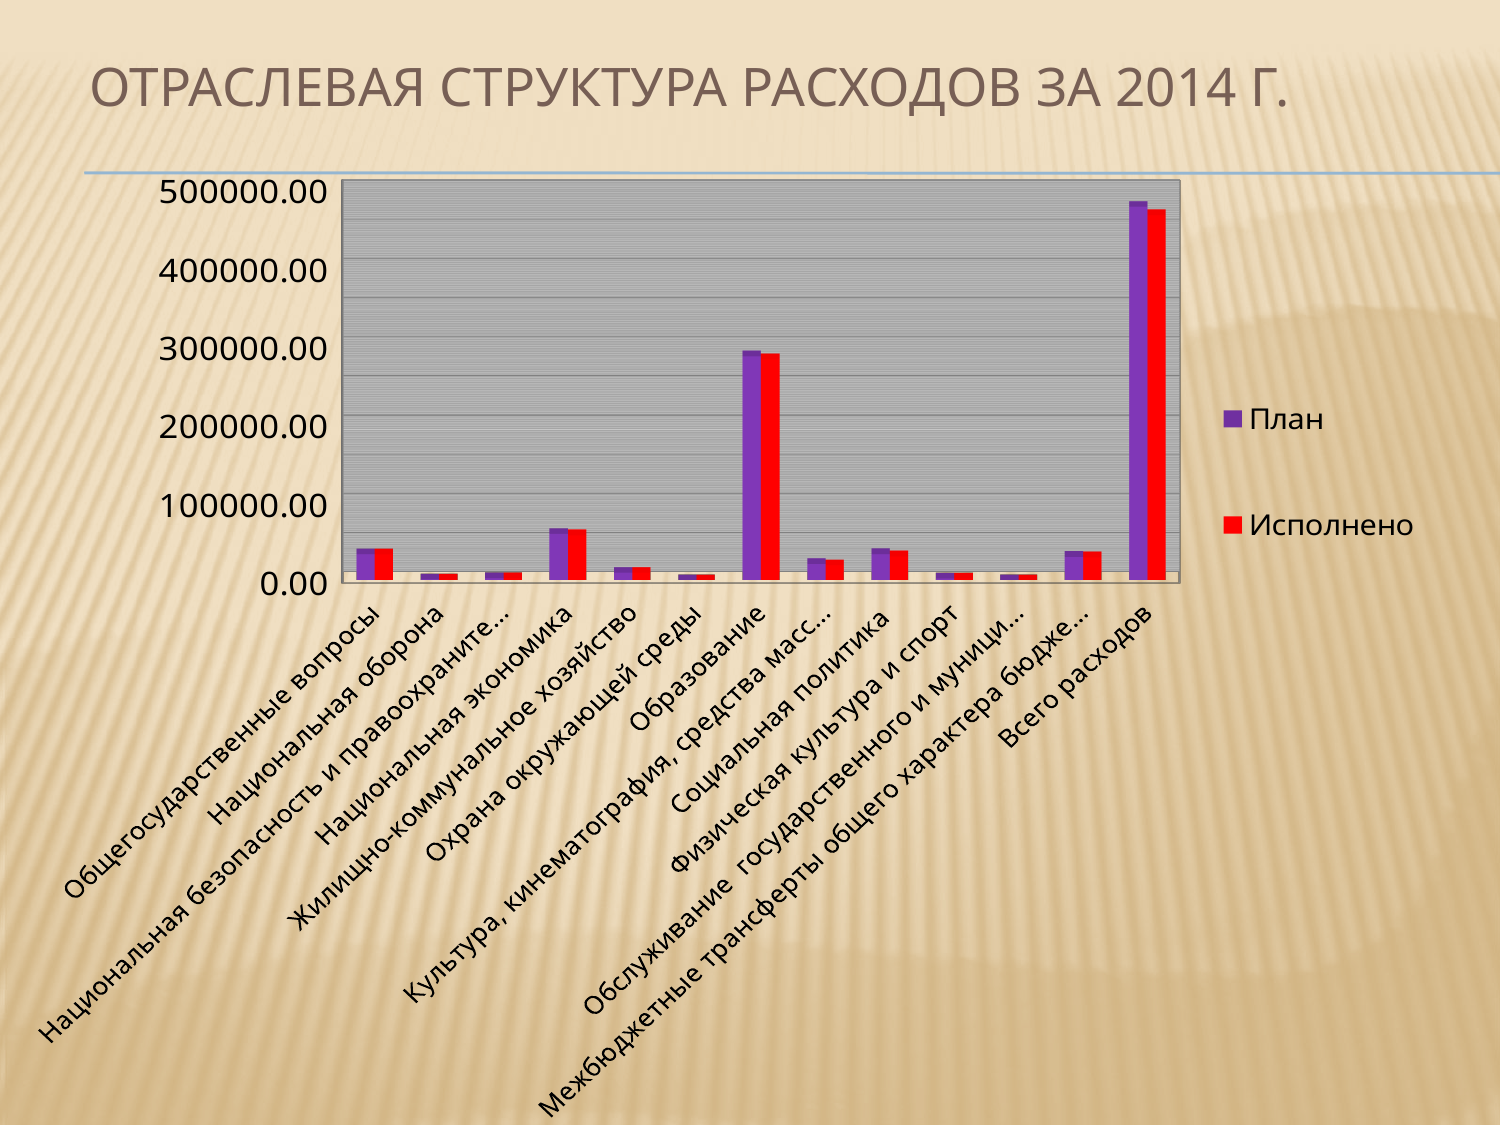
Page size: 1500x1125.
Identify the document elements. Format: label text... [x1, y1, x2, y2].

chart [29, 148, 1436, 1125]
title Отраслевая структура расходов за 2014 г. [75, 45, 1425, 126]
